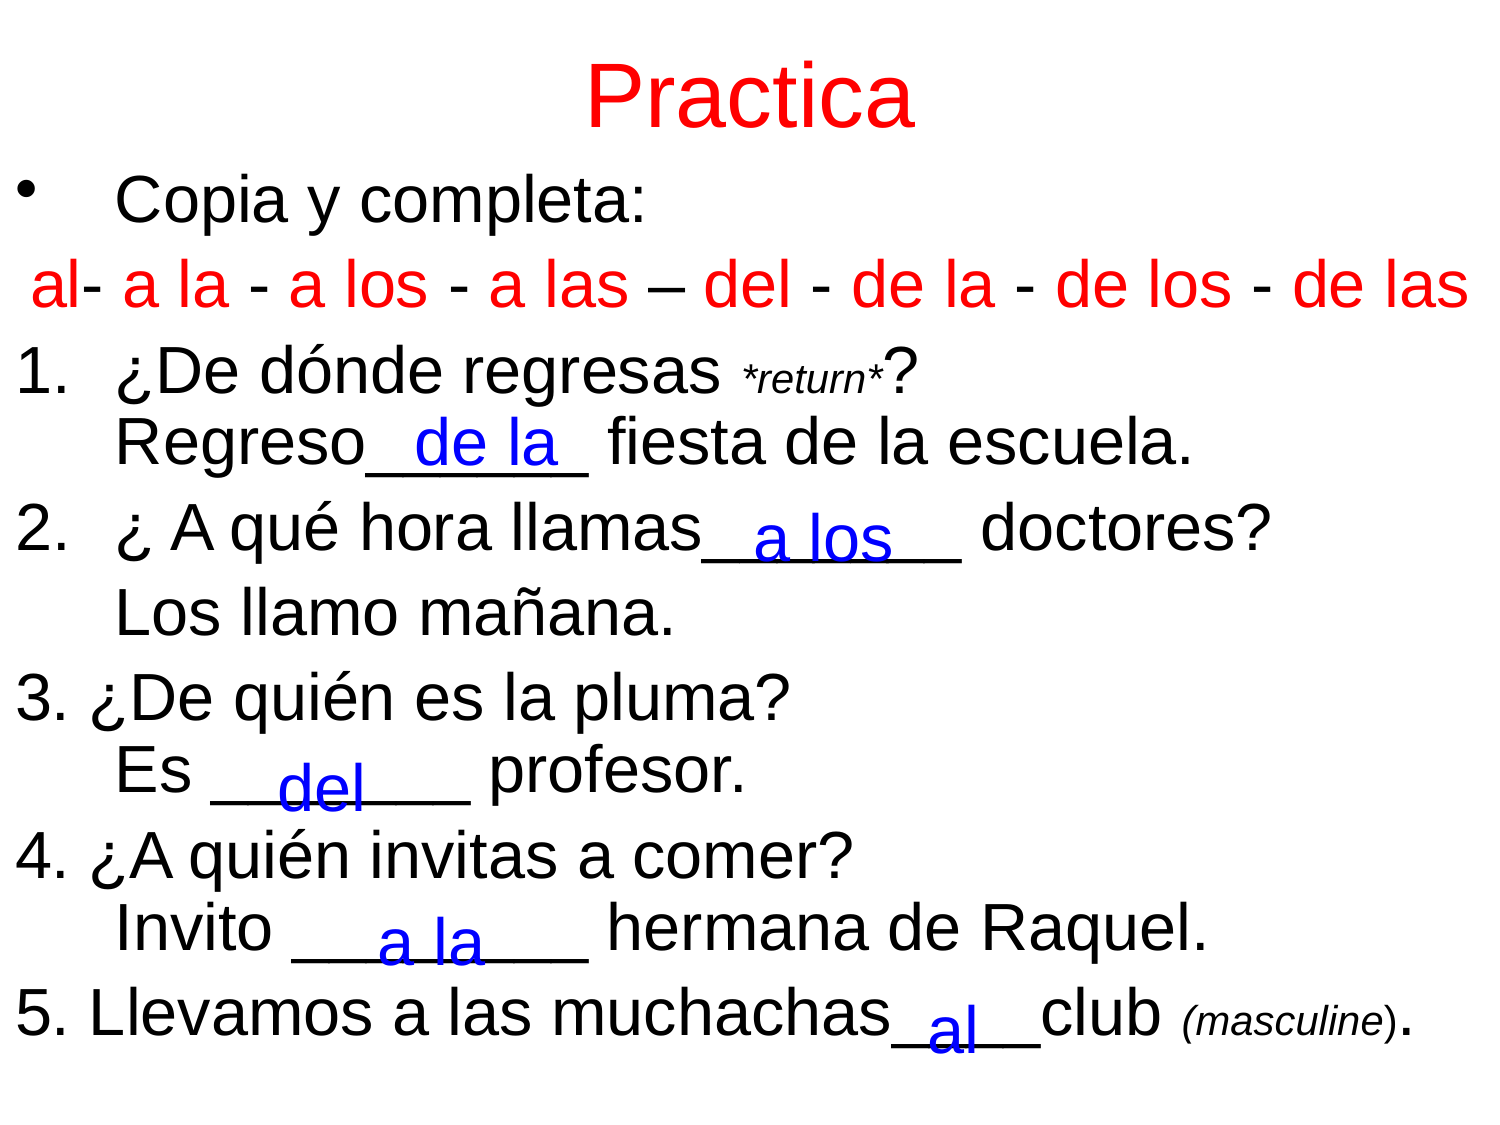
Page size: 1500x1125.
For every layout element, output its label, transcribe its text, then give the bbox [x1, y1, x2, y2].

text_box a los [738, 487, 909, 583]
text_box de la [399, 391, 574, 487]
text_box del [263, 737, 382, 833]
text_box al [912, 979, 995, 1074]
list Copia y completa: al- a la - a los - a las – del - de la - de los - de las ¿De dónde regresas *return*? Regreso______ fiesta de la escuela. ¿ A qué hora llamas_______ doctores? Los llamo mañana. 3. ¿De quién es la pluma? Es _______ profesor. 4. ¿A quién invitas a comer? Invito ________ hermana de Raquel. 5. Llevamos a las muchachas____club (masculine). [0, 157, 1500, 1088]
text_box a la [363, 891, 501, 987]
title Practica [75, 12, 1425, 171]
